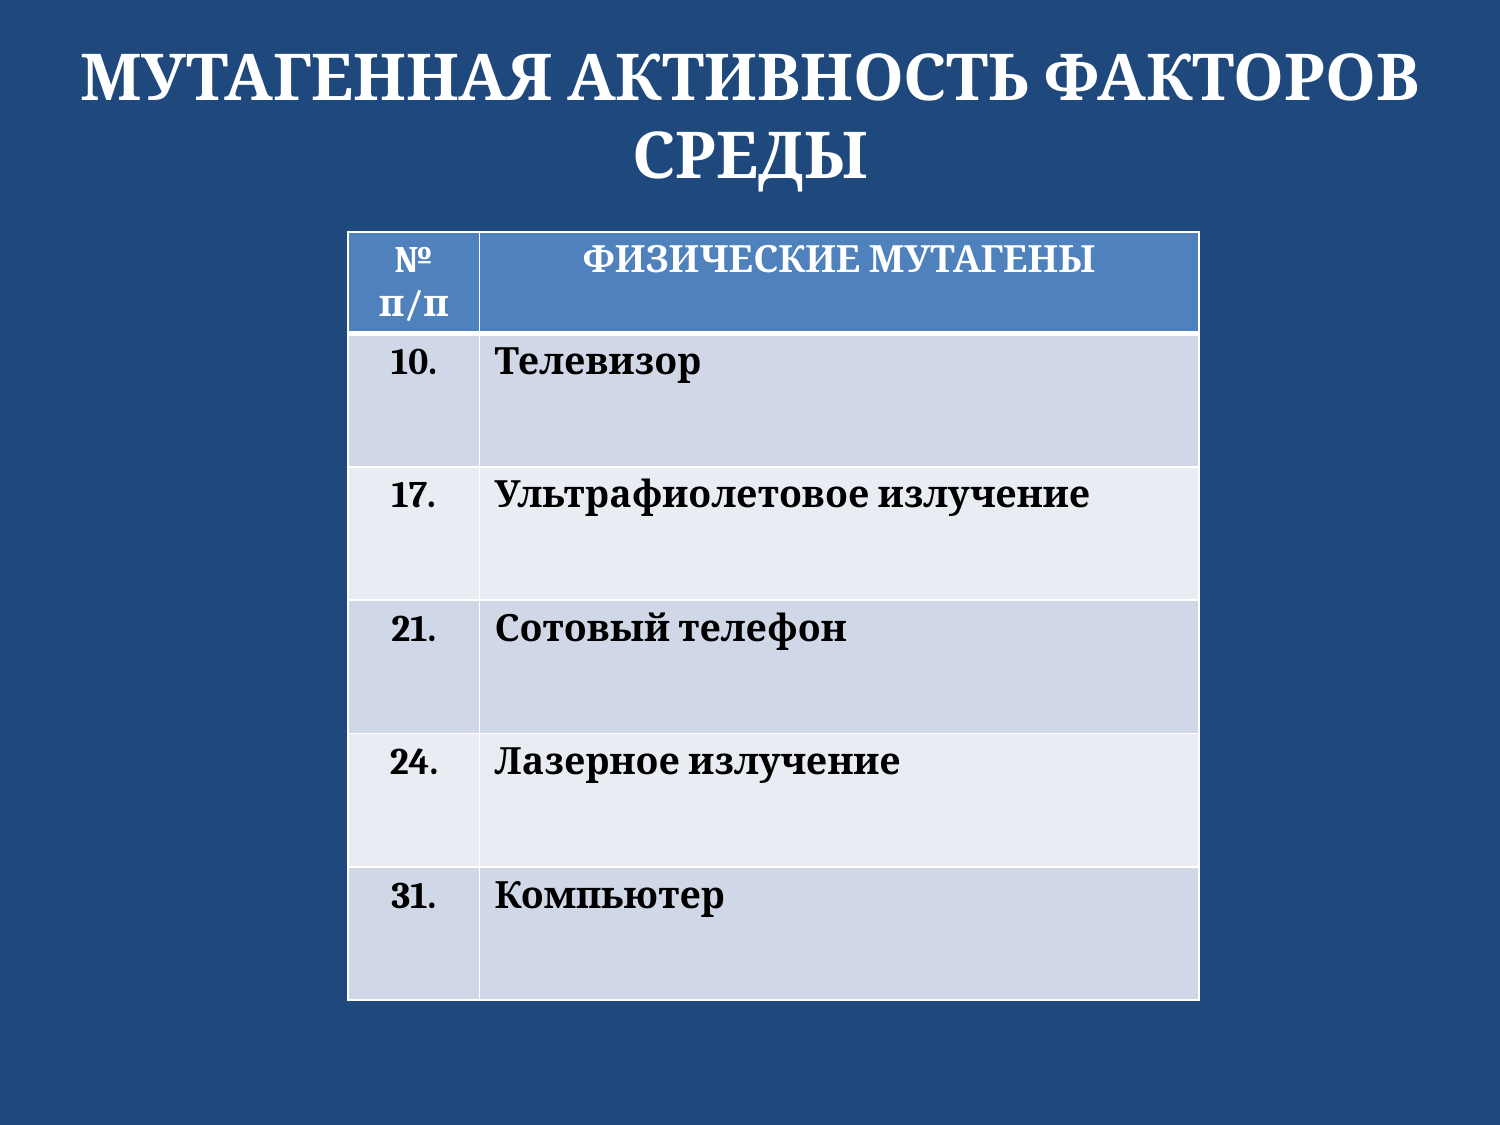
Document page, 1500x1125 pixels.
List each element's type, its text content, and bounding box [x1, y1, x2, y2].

table_header № п/п [349, 233, 479, 331]
table_cell Сотовый телефон [480, 601, 1198, 733]
table_header ФИЗИЧЕСКИЕ МУТАГЕНЫ [480, 233, 1198, 331]
table_cell 17. [349, 468, 479, 599]
table_cell Телевизор [480, 336, 1198, 466]
table_cell 21. [349, 601, 479, 733]
table_cell 10. [349, 336, 479, 466]
table_cell Ультрафиолетовое излучение [480, 468, 1198, 599]
table_cell 31. [349, 868, 479, 999]
table_cell Компьютер [480, 868, 1198, 999]
title МУТАГЕННАЯ АКТИВНОСТЬ ФАКТОРОВ СРЕДЫ [0, 42, 1500, 185]
table_cell Лазерное излучение [480, 734, 1198, 866]
table_cell 24. [349, 734, 479, 866]
